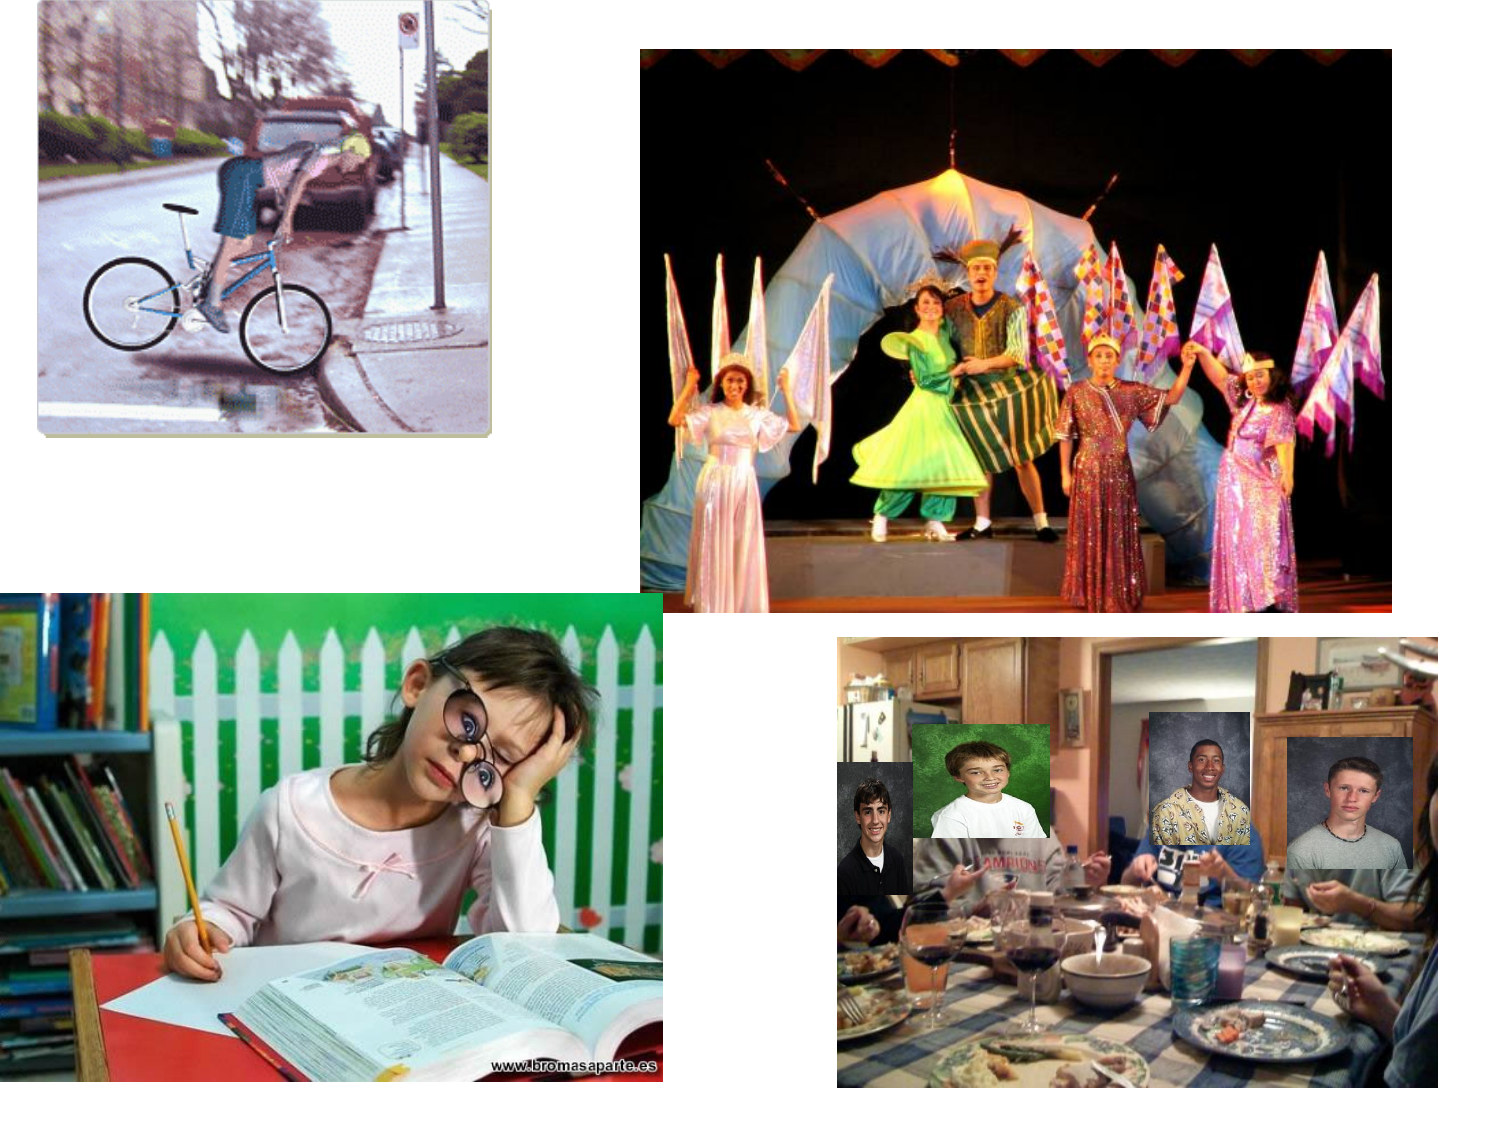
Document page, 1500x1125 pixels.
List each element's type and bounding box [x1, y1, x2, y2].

picture [37, 0, 492, 438]
picture [0, 49, 1392, 1082]
list [1149, 712, 1251, 846]
picture [837, 637, 1438, 1088]
